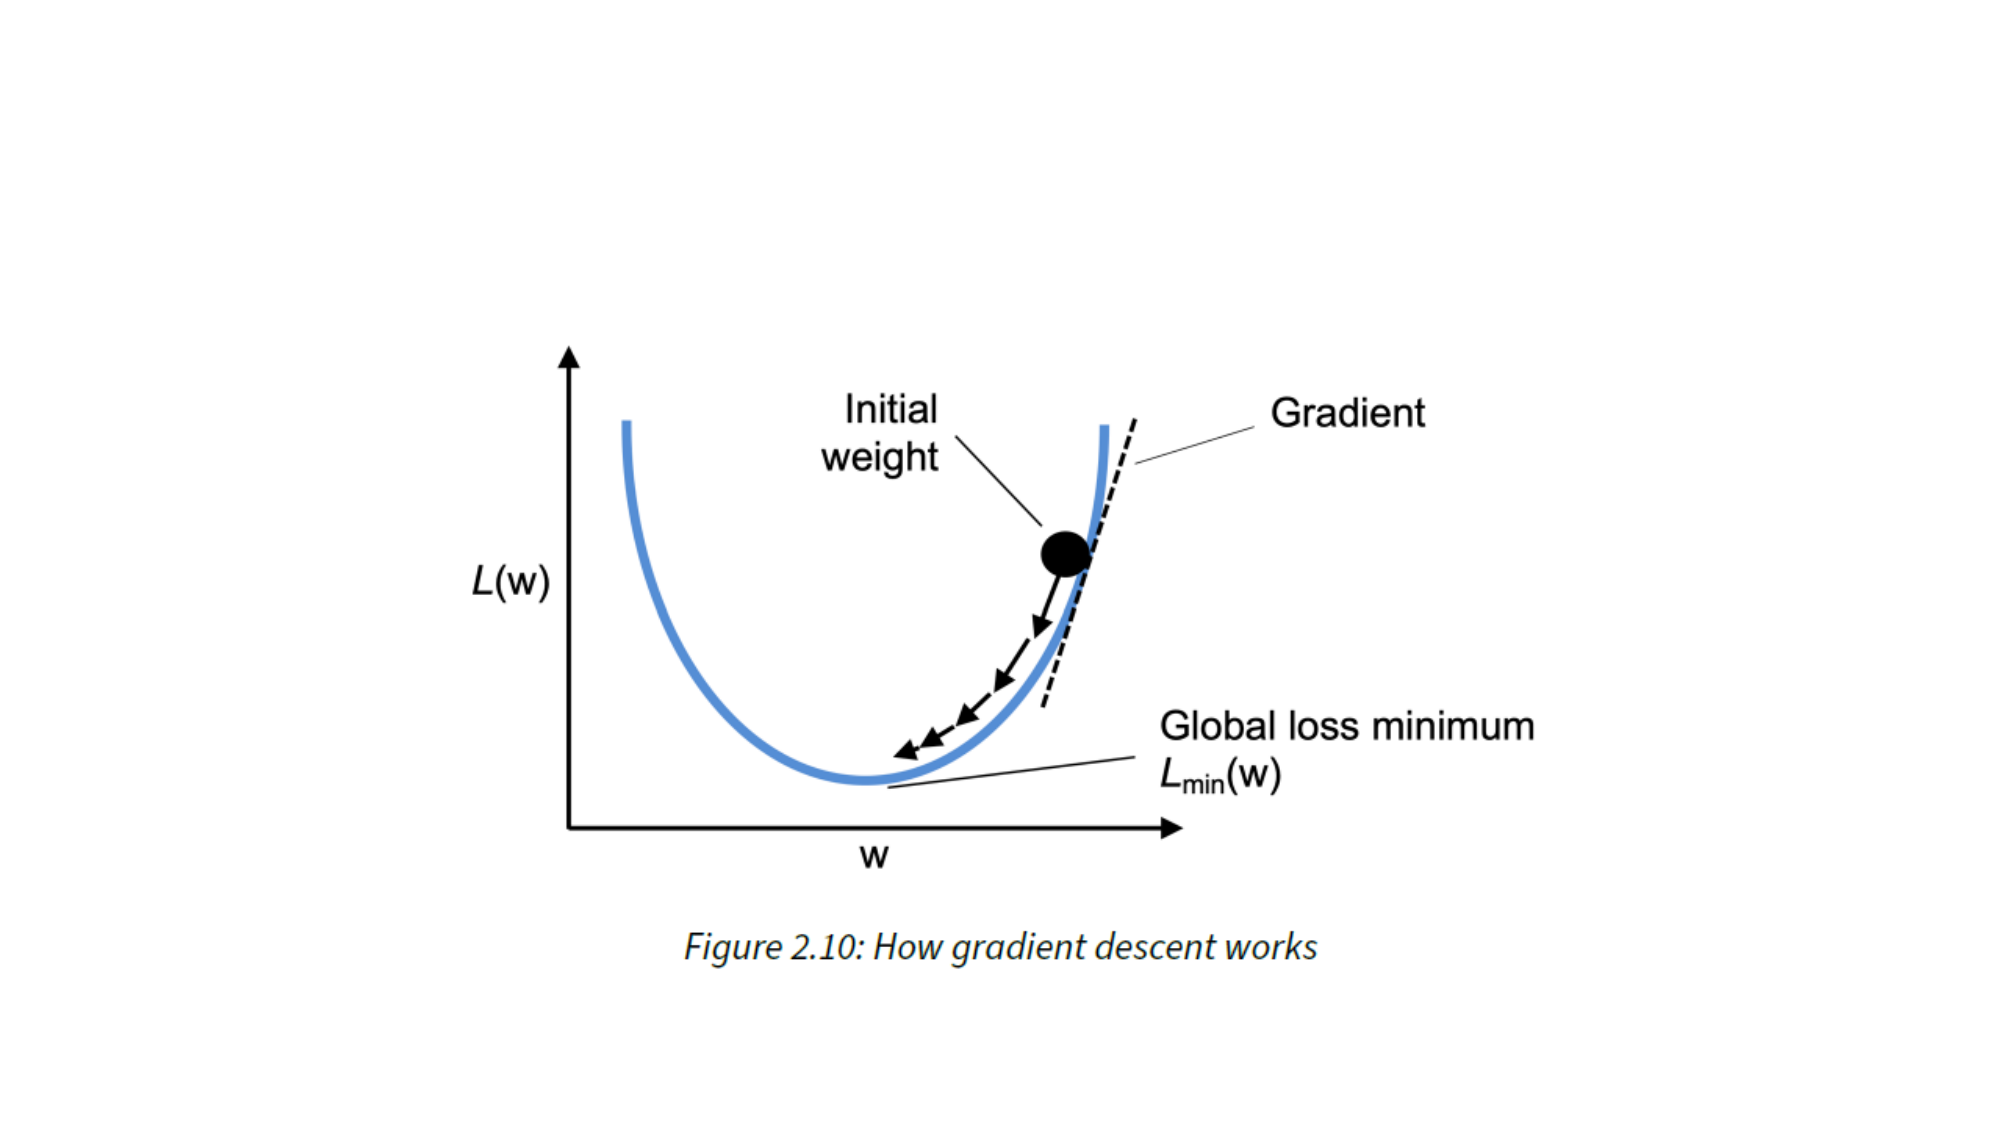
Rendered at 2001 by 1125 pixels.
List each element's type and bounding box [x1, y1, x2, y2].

list [451, 329, 1549, 983]
